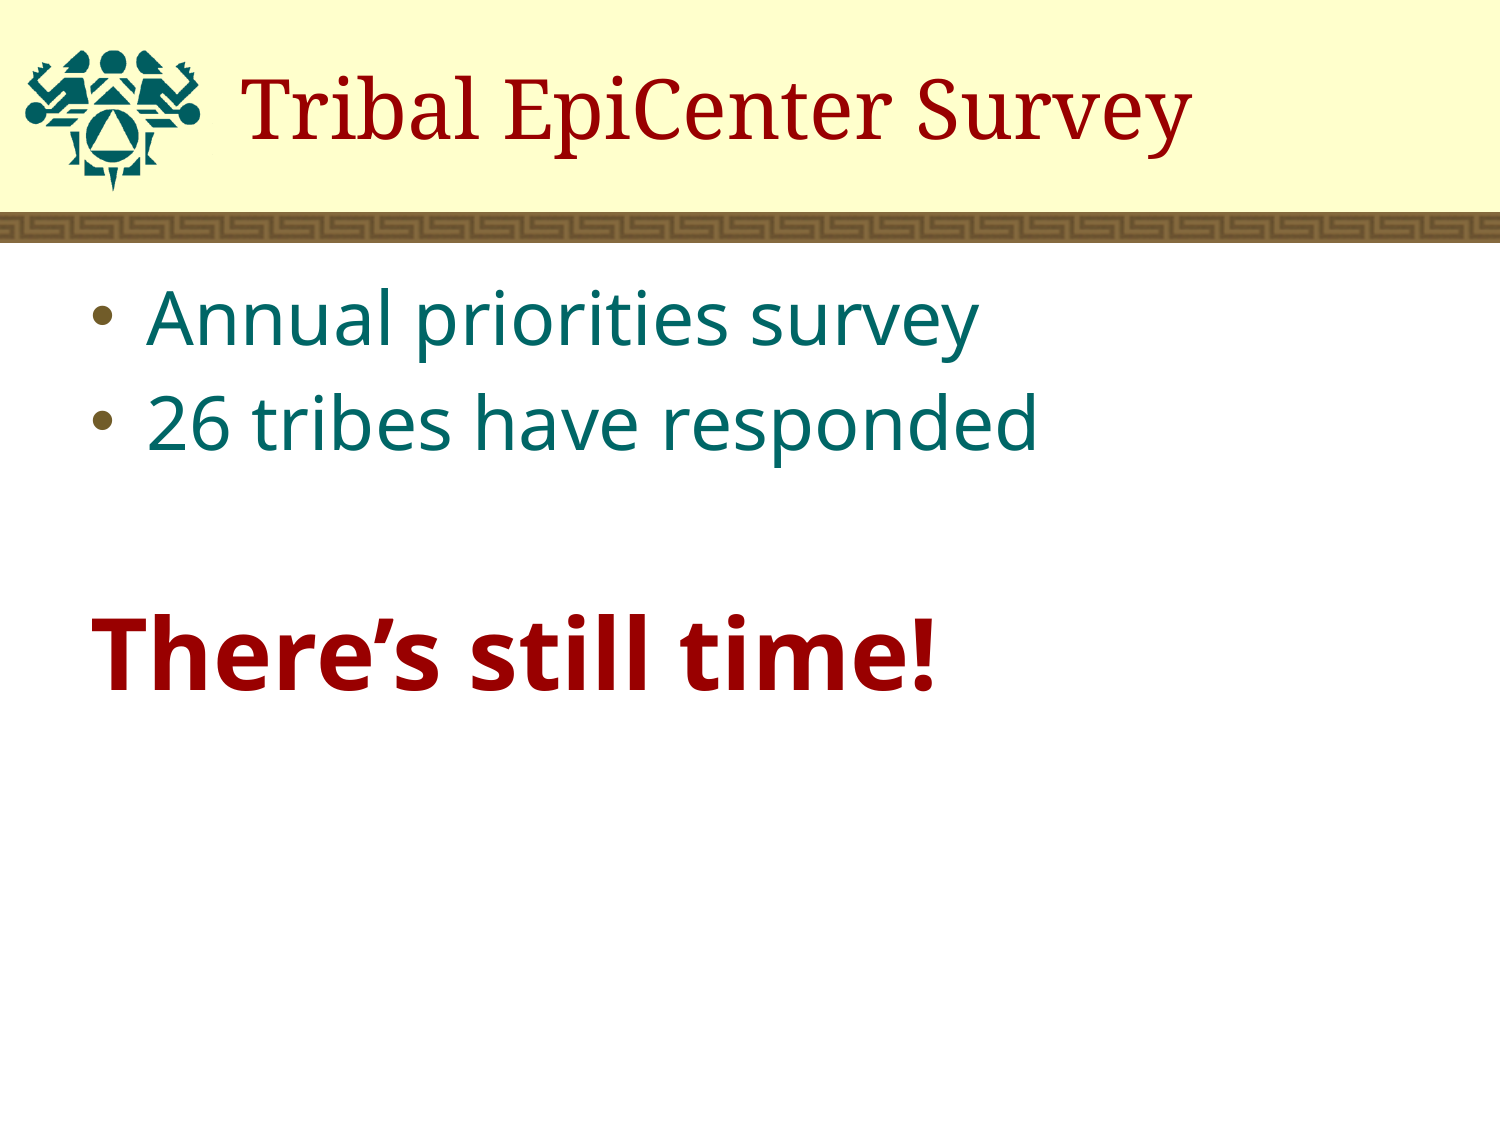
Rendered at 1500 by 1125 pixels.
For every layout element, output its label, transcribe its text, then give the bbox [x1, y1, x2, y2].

list Annual priorities survey 26 tribes have responded There’s still time! [74, 262, 1426, 1038]
picture [12, 37, 213, 206]
picture [0, 212, 1500, 243]
title Tribal EpiCenter Survey [224, 12, 1426, 201]
